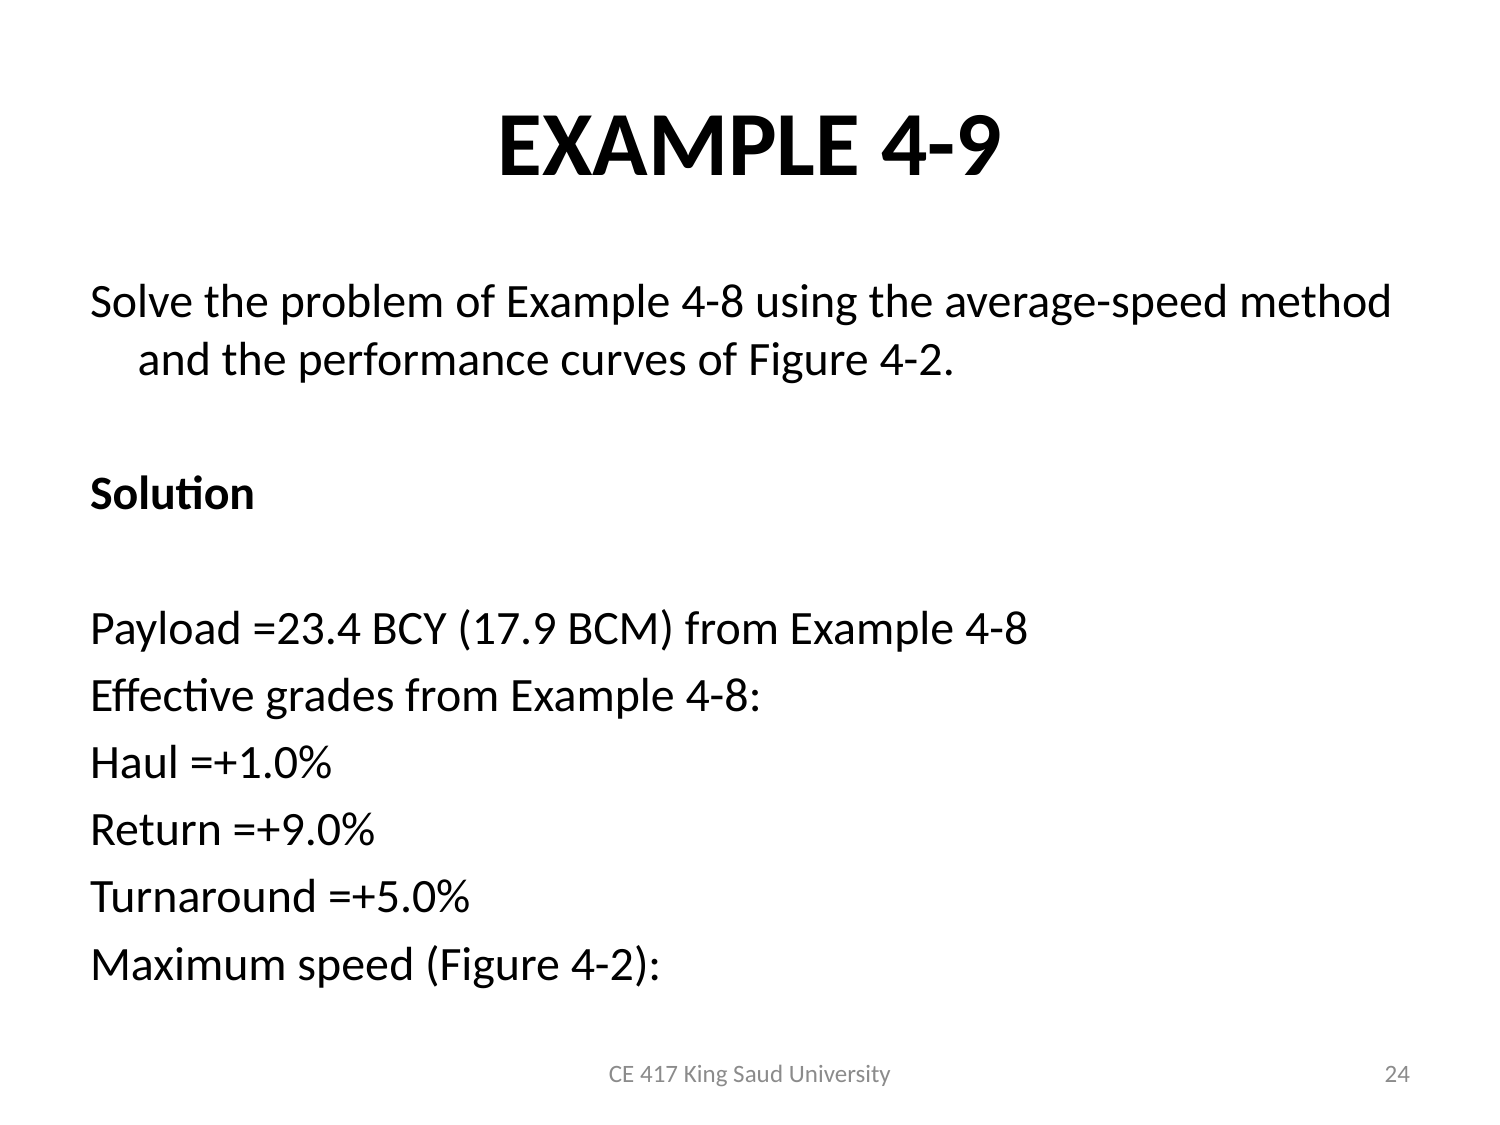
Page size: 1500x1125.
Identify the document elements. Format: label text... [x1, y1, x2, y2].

list Solve the problem of Example 4-8 using the average-speed method and the performance curves of Figure 4-2. Solution Payload =23.4 BCY (17.9 BCM) from Example 4-8 Effective grades from Example 4-8: Haul =+1.0% Return =+9.0% Turnaround =+5.0% Maximum speed (Figure 4-2): [75, 262, 1450, 1005]
footer CE 417 King Saud University [512, 1042, 988, 1103]
slide_number 24 [1074, 1042, 1425, 1103]
title EXAMPLE 4-9 [75, 45, 1425, 233]
